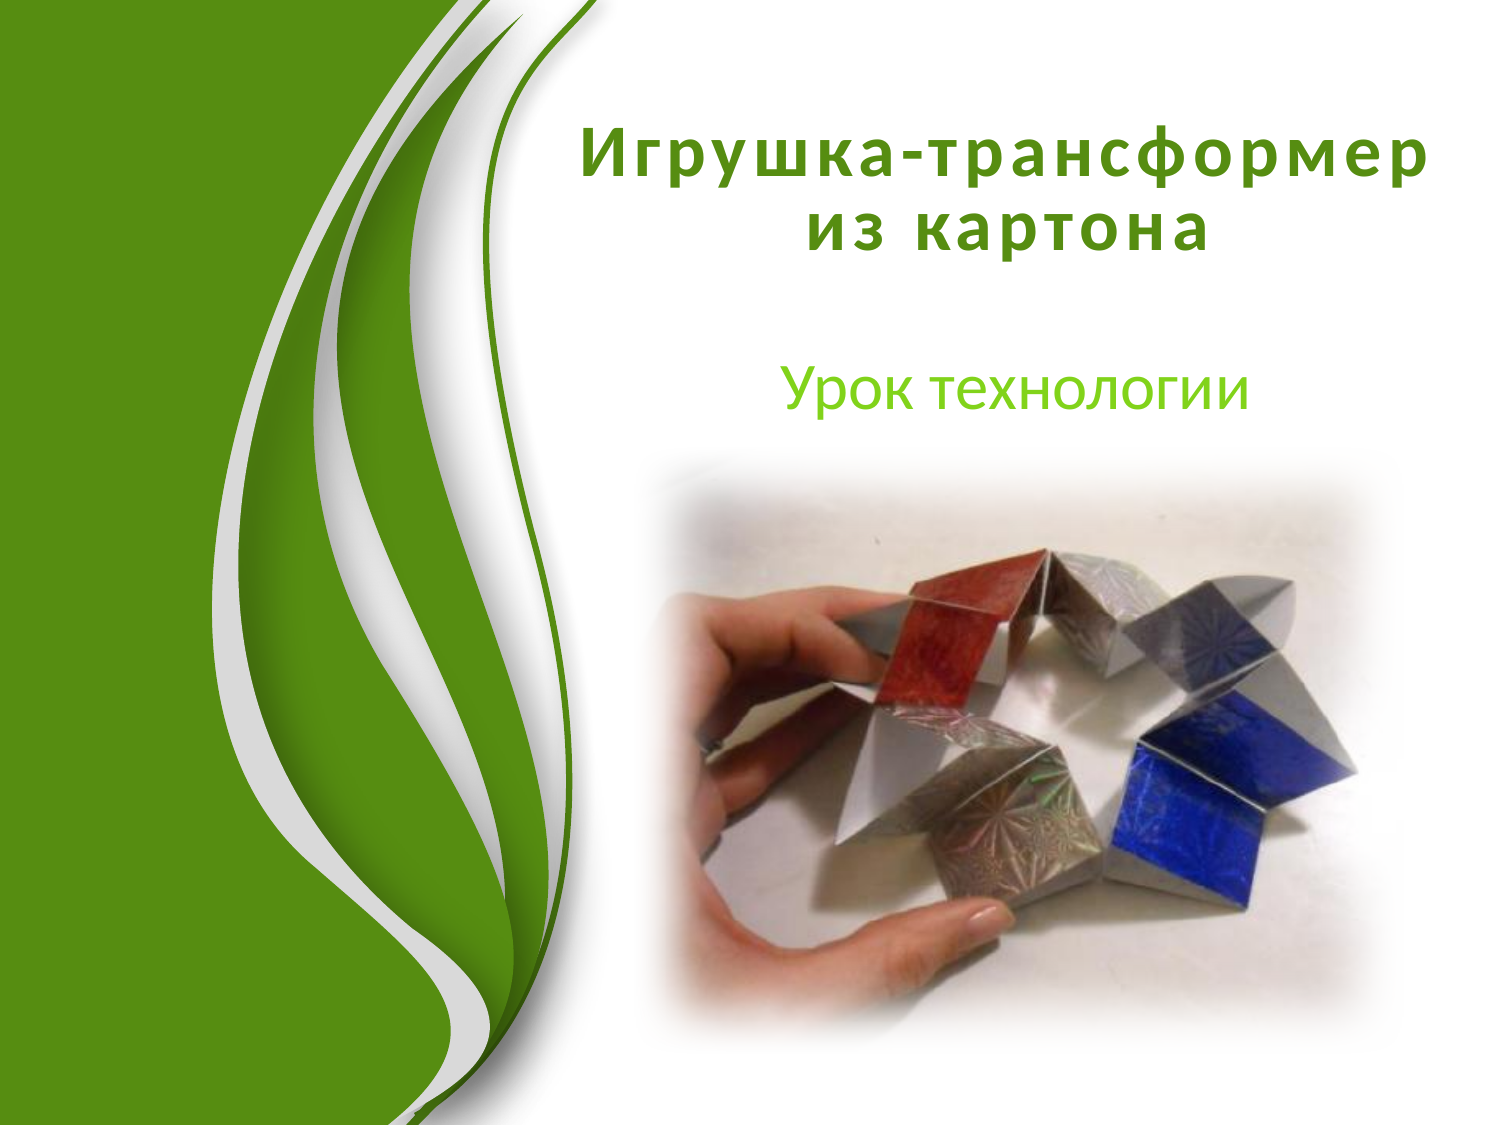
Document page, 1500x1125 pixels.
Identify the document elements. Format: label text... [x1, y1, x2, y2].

picture [632, 445, 1405, 1055]
title Игрушка-трансформер из картона [562, 82, 1454, 308]
subtitle Урок технологии [691, 351, 1356, 443]
